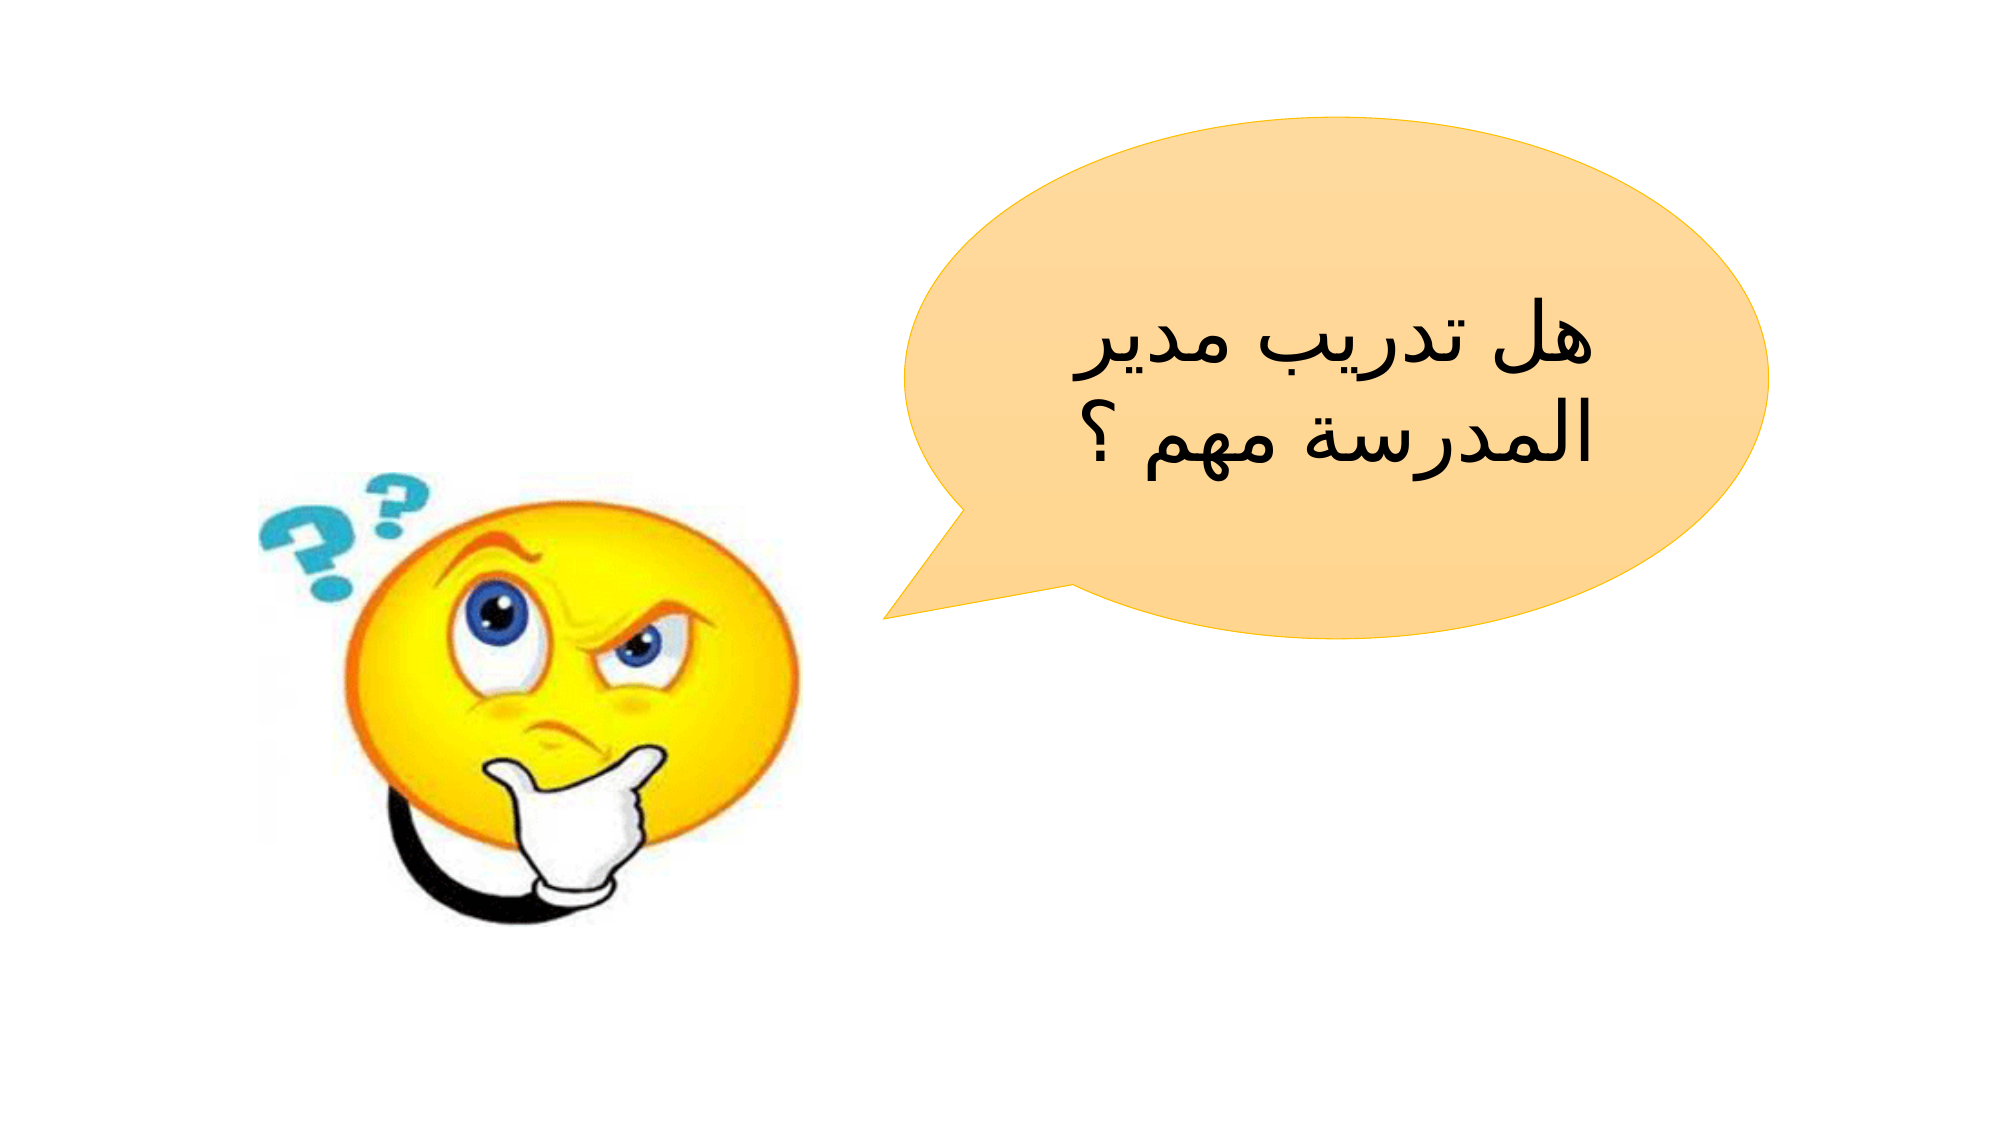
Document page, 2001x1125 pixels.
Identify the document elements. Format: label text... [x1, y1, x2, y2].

text_box هل تدريب مدير المدرسة مهم ؟ [882, 116, 1770, 640]
picture [258, 472, 804, 927]
